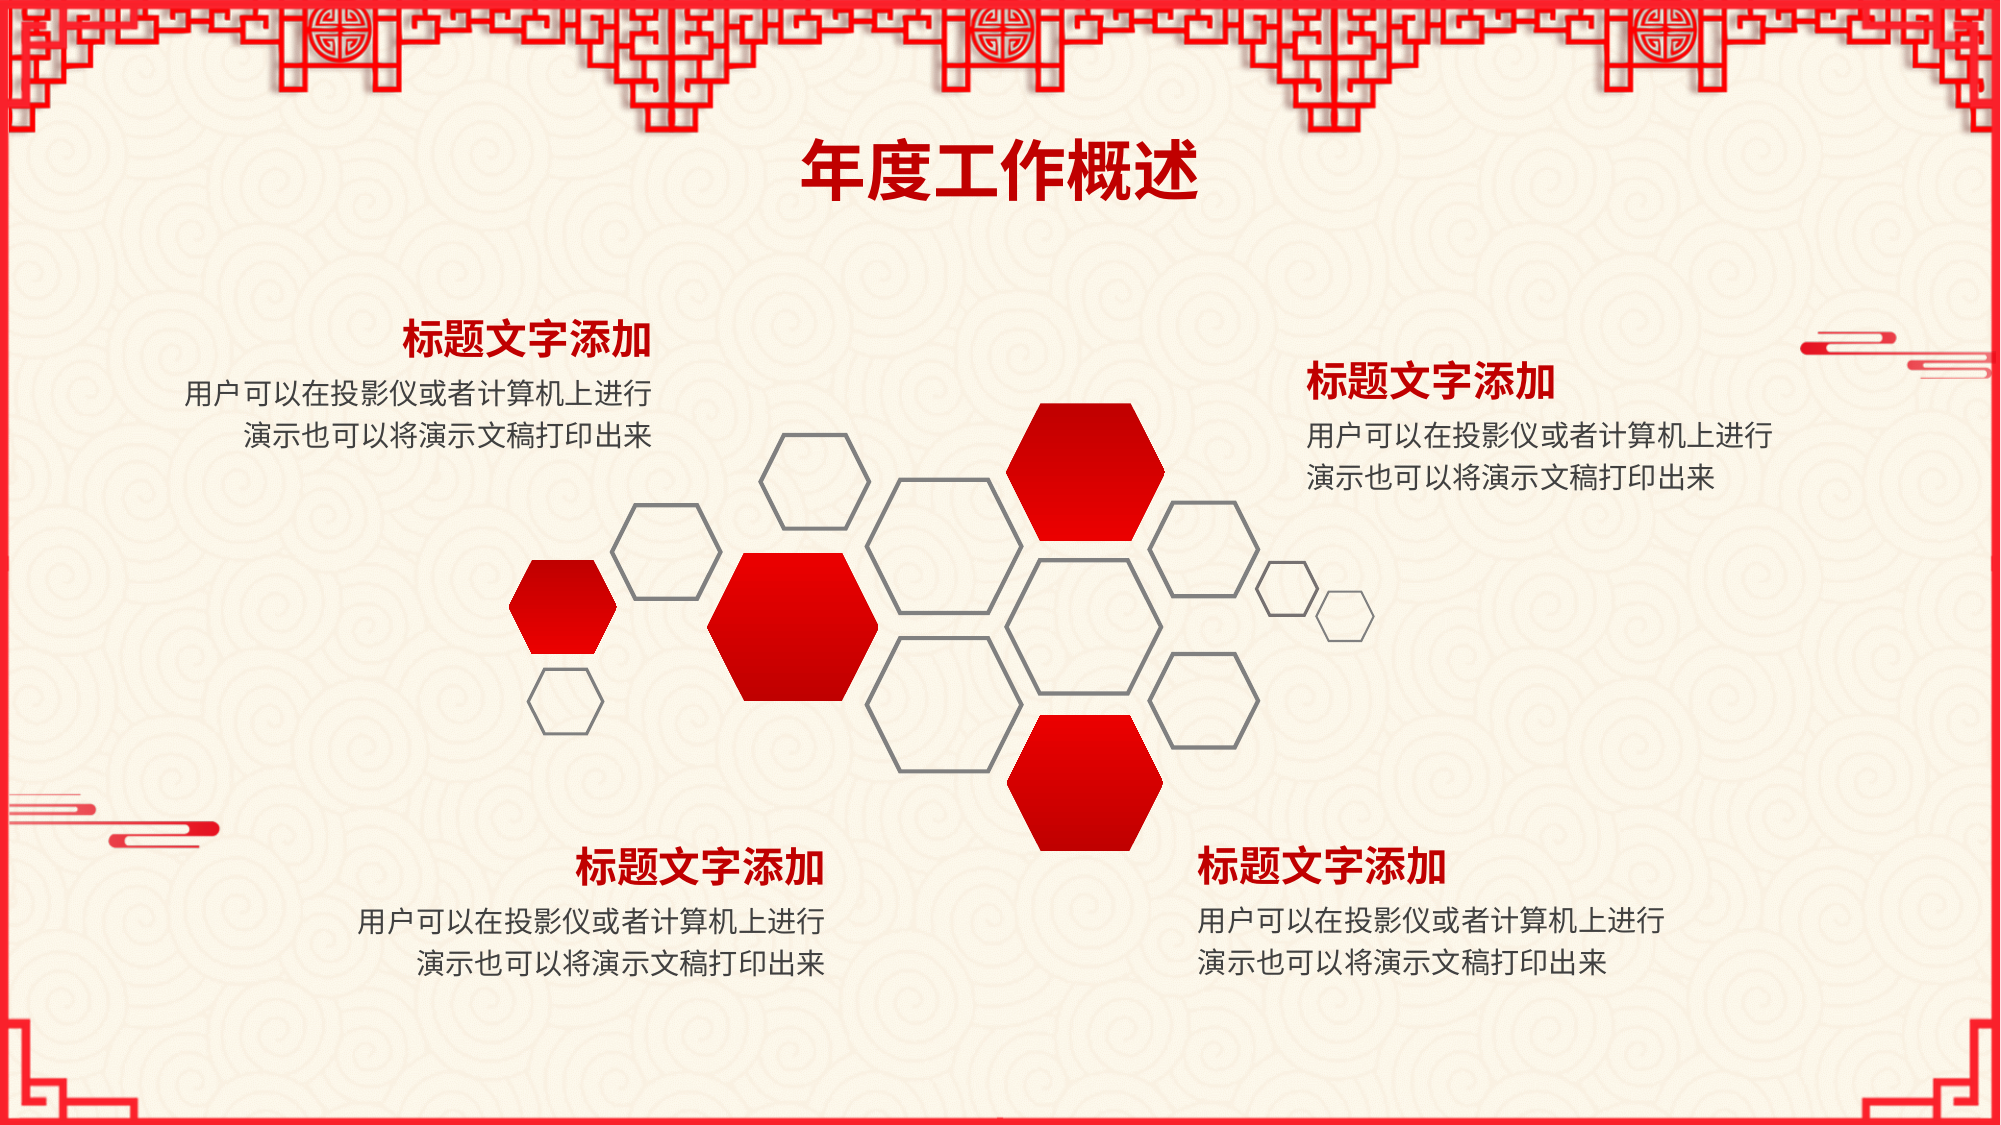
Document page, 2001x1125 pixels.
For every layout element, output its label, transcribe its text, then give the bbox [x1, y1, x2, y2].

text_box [1291, 337, 1800, 503]
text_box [508, 403, 1374, 851]
text_box 年度工作概述 [784, 121, 1216, 217]
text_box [159, 295, 668, 462]
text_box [1183, 822, 1692, 989]
picture [0, 0, 2001, 1125]
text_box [332, 822, 841, 989]
